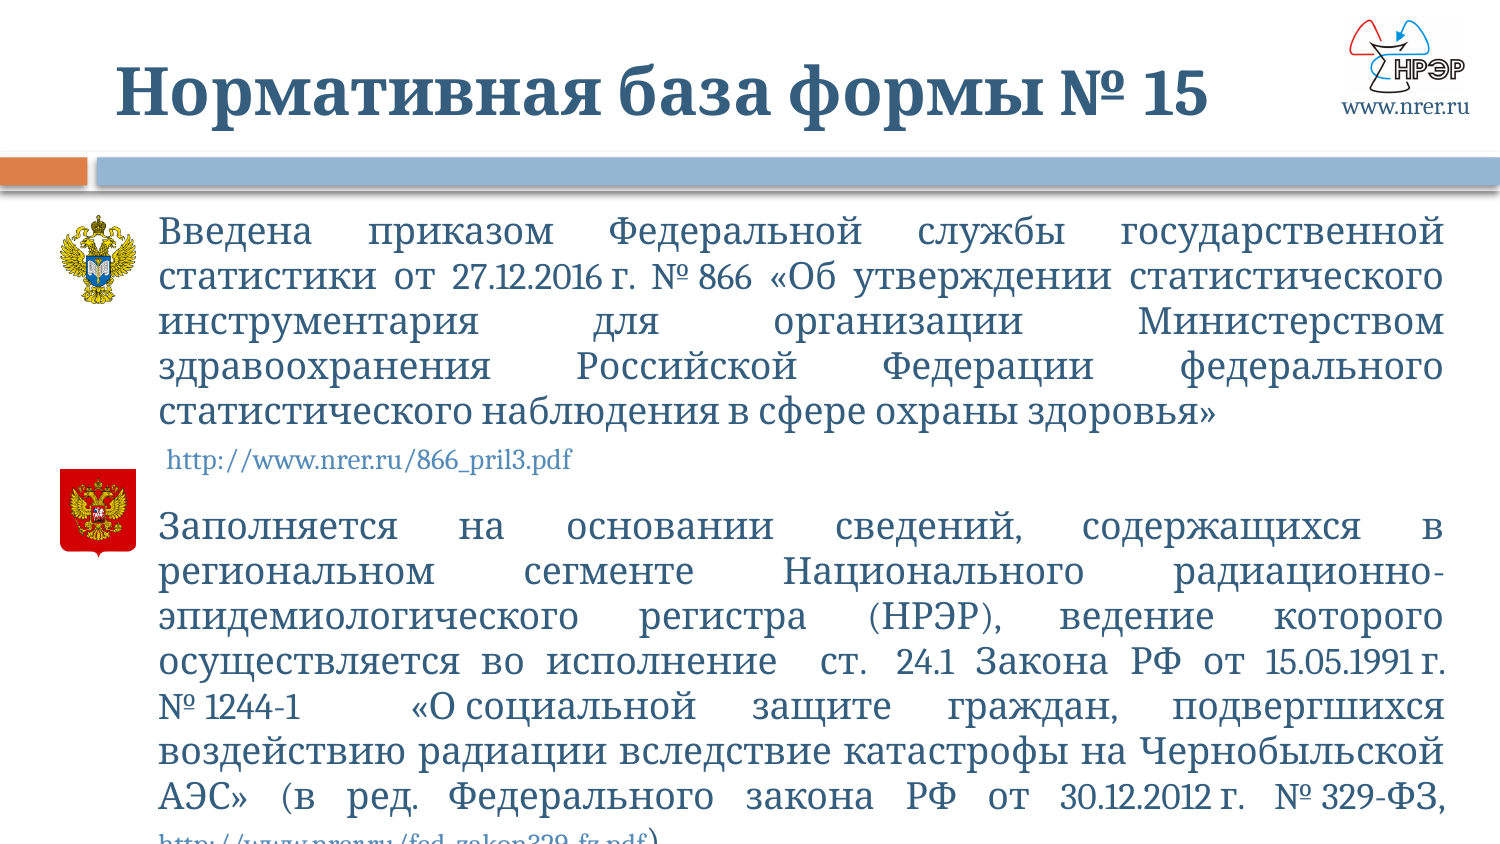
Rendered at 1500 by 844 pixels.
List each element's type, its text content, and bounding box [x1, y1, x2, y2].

title Нормативная база формы № 15 [100, 27, 1500, 151]
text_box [1328, 19, 1495, 127]
text_box Введена приказом Федеральной службы государственной статистики от 27.12.2016 г. № 866 «Об утверждении статистического инструментария для организации Министерством здравоохранения Российской Федерации федерального статистического наблюдения в сфере охраны здоровья» http://www.nrer.ru/866_pril3.pdf Заполняется на основании сведений, содержащихся в региональном сегменте Национального радиационно-эпидемиологического регистра (НРЭР), ведение которого осуществляется во исполнение ст. 24.1 Закона РФ от 15.05.1991 г. № 1244-1 «О социальной защите граждан, подвергшихся воздействию радиации вследствие катастрофы на Чернобыльской АЭС» (в ред. Федерального закона РФ от 30.12.2012 г. № 329-ФЗ, http://www.nrer.ru/fed_zakon329-fz.pdf) [100, 200, 1459, 844]
picture [60, 468, 136, 559]
picture [60, 215, 136, 304]
